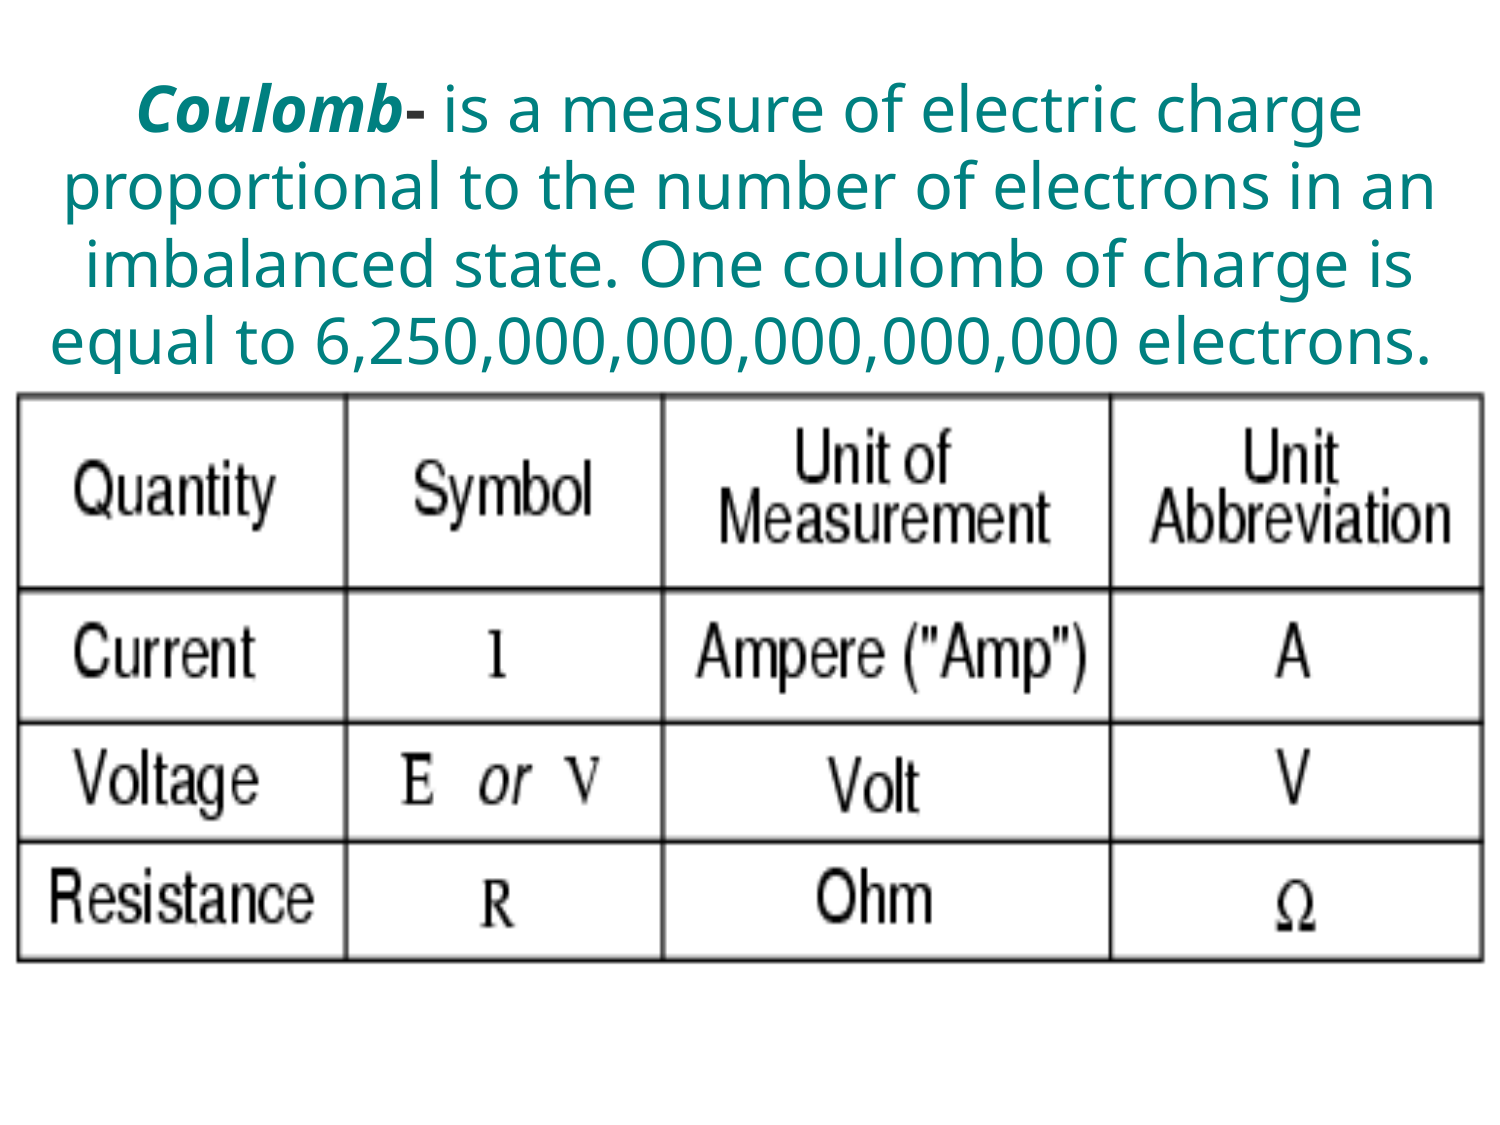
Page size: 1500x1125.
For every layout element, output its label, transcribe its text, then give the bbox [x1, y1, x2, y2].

title Coulomb- is a measure of electric charge proportional to the number of electrons in an imbalanced state. One coulomb of charge is equal to 6,250,000,000,000,000,000 electrons. [0, 45, 1500, 374]
picture [0, 374, 1500, 988]
